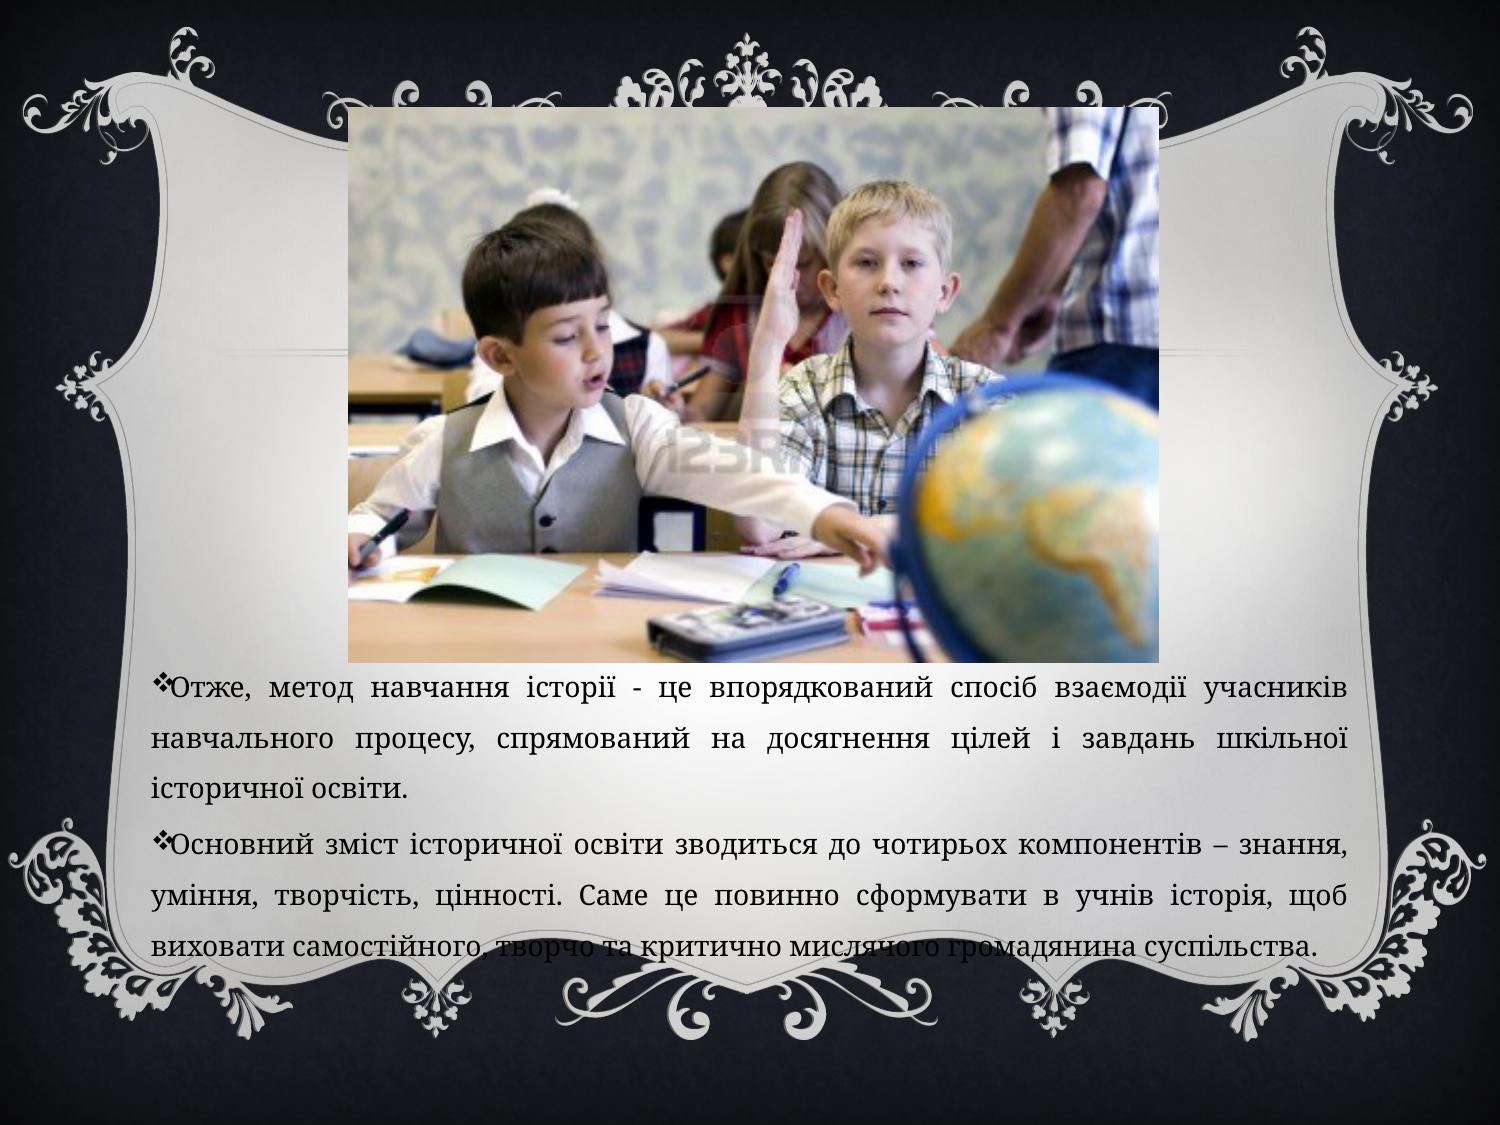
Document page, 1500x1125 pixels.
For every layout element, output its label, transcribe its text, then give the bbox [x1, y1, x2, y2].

picture [0, 0, 1500, 1125]
list Отже, метод на­вчання історії - це впорядкований спосіб взаємодії учасників навчаль­ного процесу, спрямований на досягнення цілей і завдань шкільної історичної освіти. Основний зміст історичної освіти зводиться до чотирьох компонентів – знання, уміння, творчість, цінності. Саме це повинно сформувати в учнів історія, щоб виховати самостійного, творчо та критично мислячого громадянина суспільства. [135, 645, 1365, 976]
